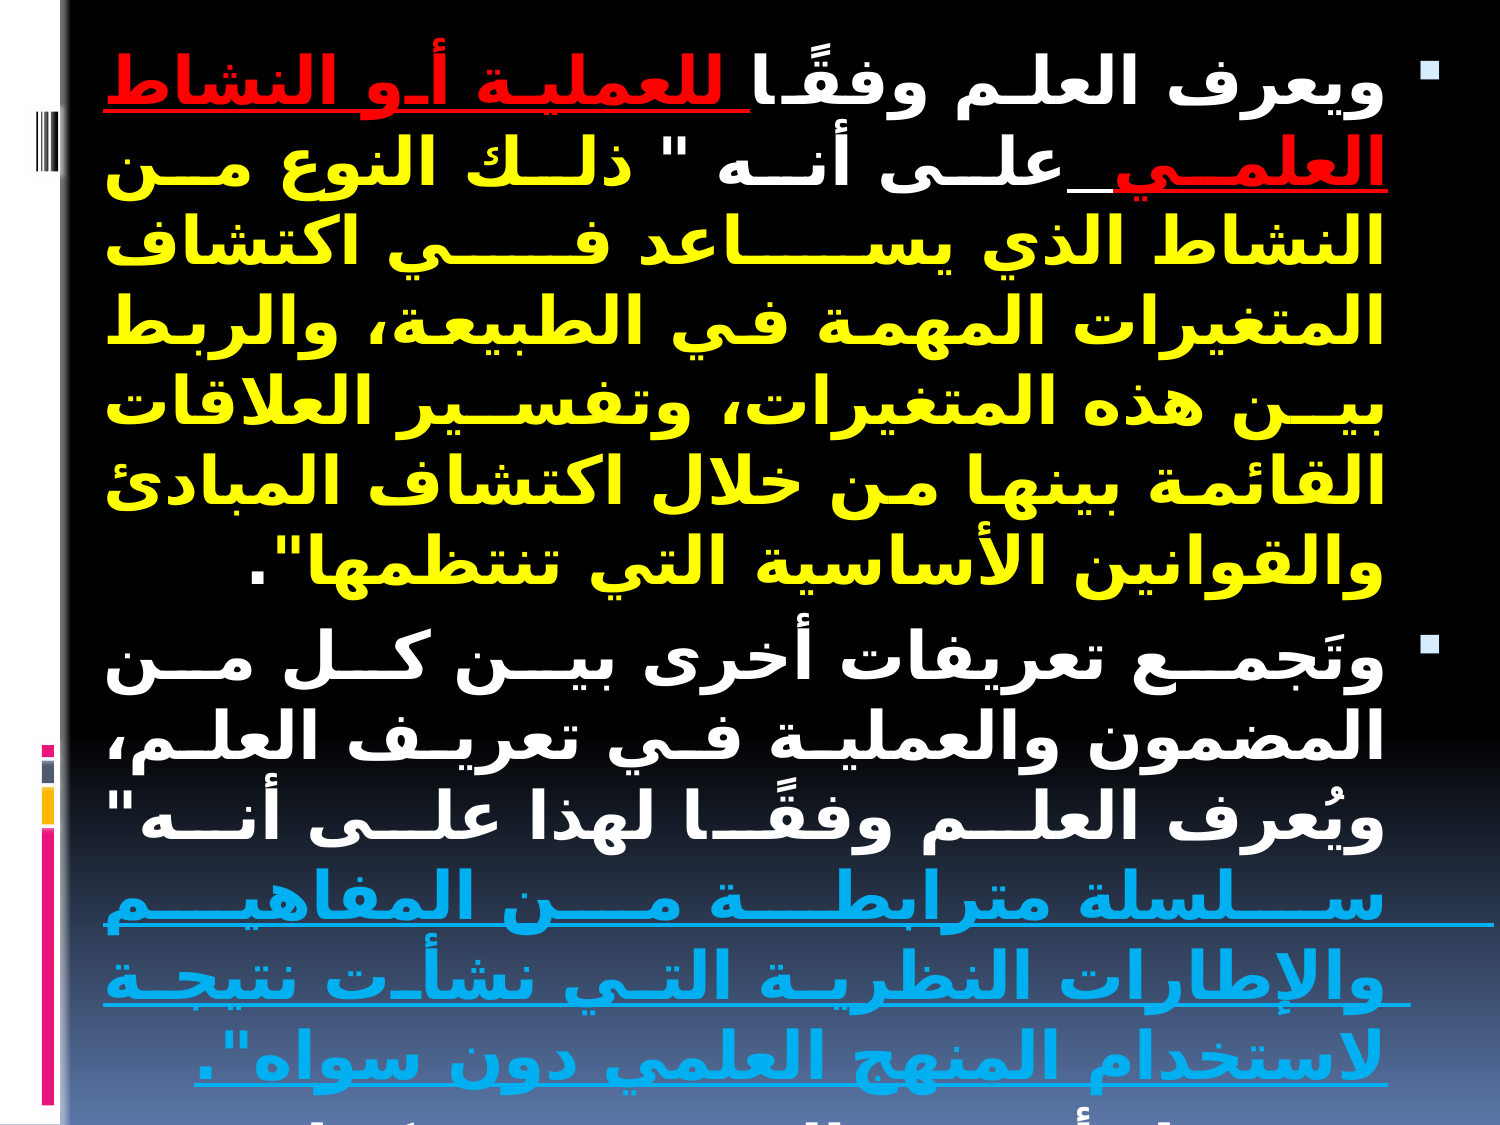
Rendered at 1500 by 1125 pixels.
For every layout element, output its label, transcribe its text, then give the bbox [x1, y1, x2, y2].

list ويعرف العلم وفقًا للعملية أو النشاط العلمي على أنه " ذلك النوع من النشاط الذي يساعد في اكتشاف المتغيرات المهمة في الطبيعة، والربط بين هذه المتغيرات، وتفسير العلاقات القائمة بينها من خلال اكتشاف المبادئ والقوانين الأساسية التي تنتظمها". وتَجمع تعريفات أخرى بين كل من المضمون والعملية في تعريف العلم، ويُعرف العلم وفقًا لهذا على أنه" سلسلة مترابطة من المفاهيم والإطارات النظرية التي نشأت نتيجة لاستخدام المنهج العلمي دون سواه". وتتمثل أهمية الجمع بين كل من المضمون والعملية في التأكيد على أن التراكم الكمي للمعارف الإنسانية ليس الشرط الوحيد لبناء العلم، إذ أن الطريقة التي تم التوصل بها إلى هذه المعارف هي أساس بناء الحقائق العلمية. [88, 30, 1471, 1083]
